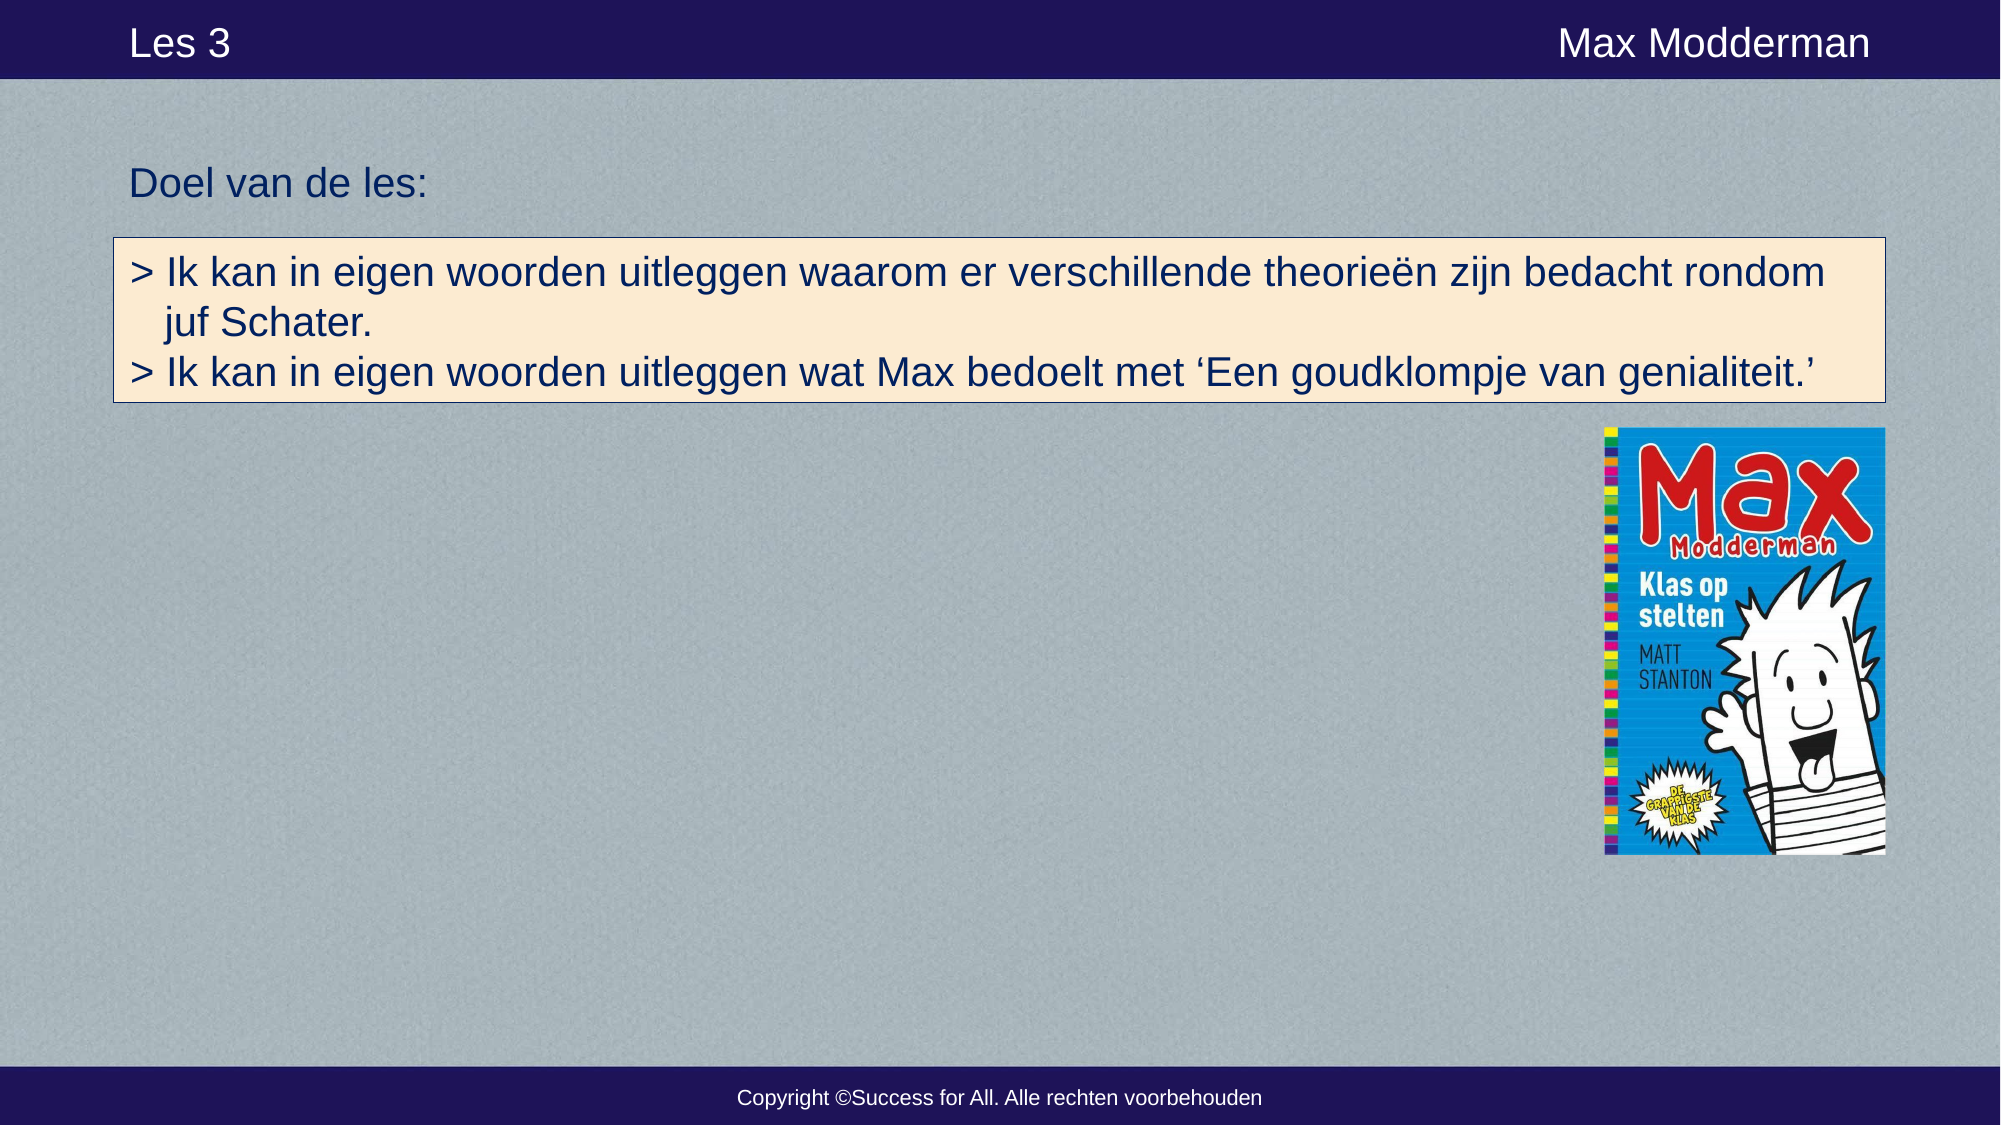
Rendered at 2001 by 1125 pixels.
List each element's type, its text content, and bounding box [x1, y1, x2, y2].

picture [0, 0, 2001, 1125]
text_box > Ik kan in eigen woorden uitleggen waarom er verschillende theorieën zijn bedacht rondom juf Schater. > Ik kan in eigen woorden uitleggen wat Max bedoelt met ‘Een goudklompje van genialiteit.’ [113, 237, 1886, 403]
text_box Max Modderman [999, 8, 1886, 123]
text_box Les 3 [114, 8, 354, 73]
text_box Doel van de les: [113, 148, 1635, 214]
text_box Copyright ©Success for All. Alle rechten voorbehouden [0, 1076, 2000, 1125]
